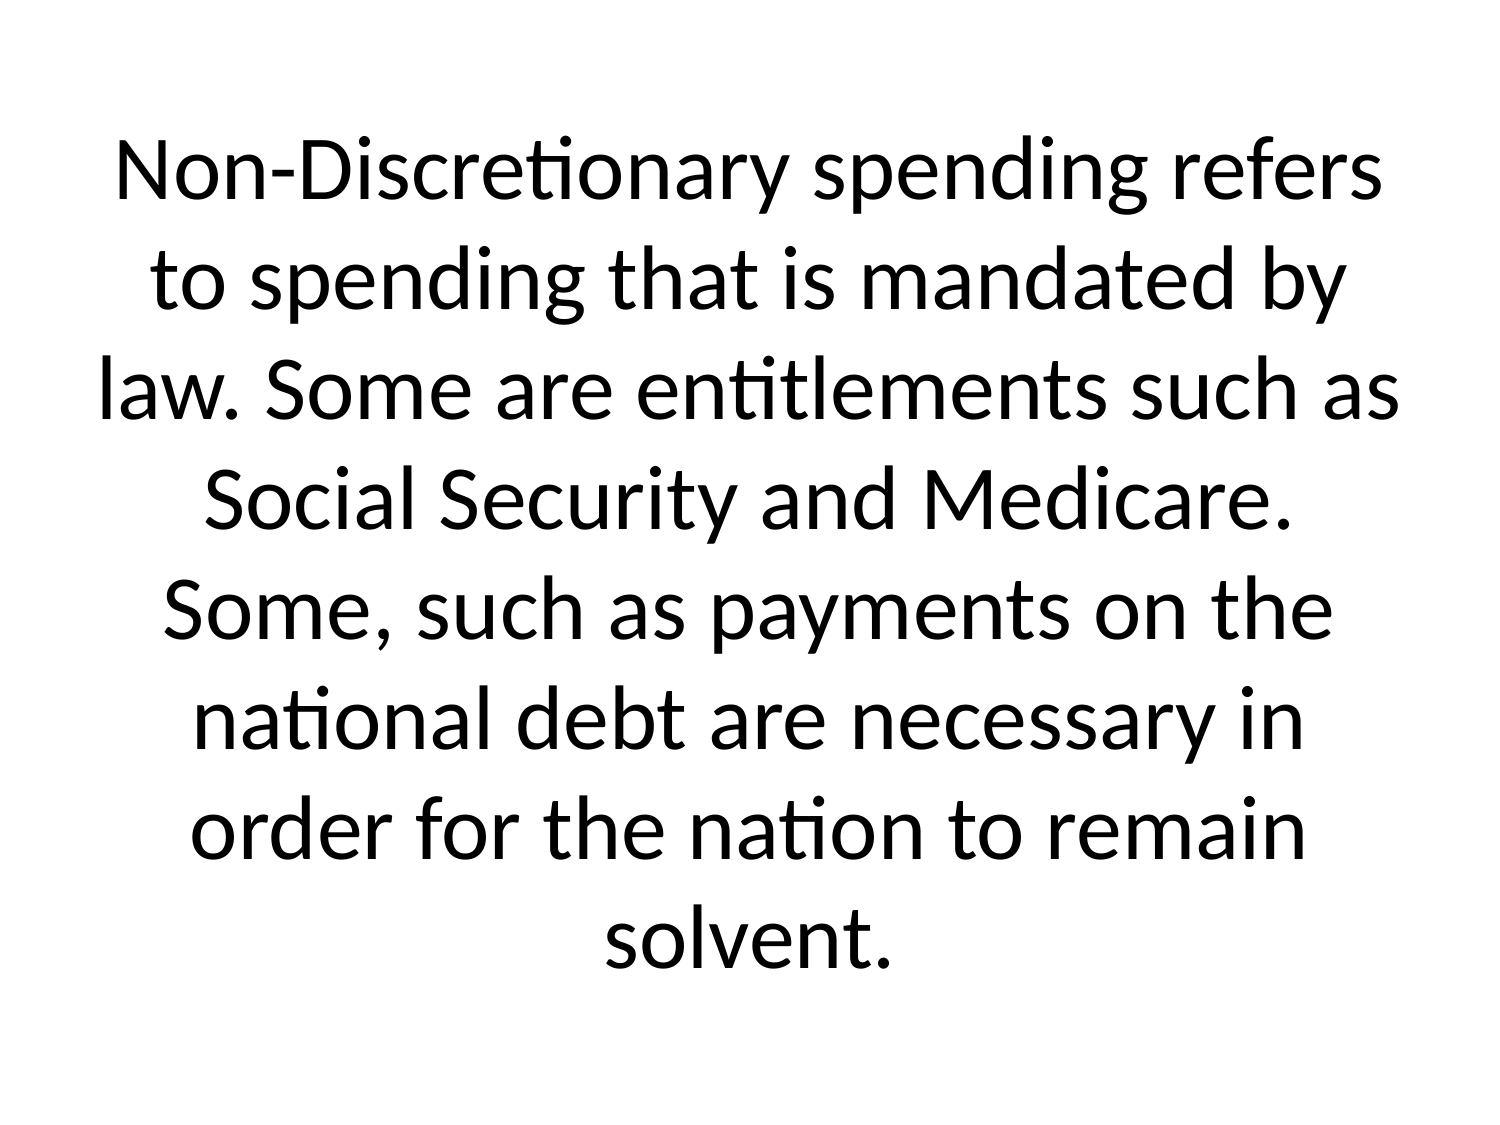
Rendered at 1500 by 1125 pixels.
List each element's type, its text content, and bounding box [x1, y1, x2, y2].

title Non-Discretionary spending refers to spending that is mandated by law. Some are entitlements such as Social Security and Medicare. Some, such as payments on the national debt are necessary in order for the nation to remain solvent. [74, 44, 1426, 1051]
